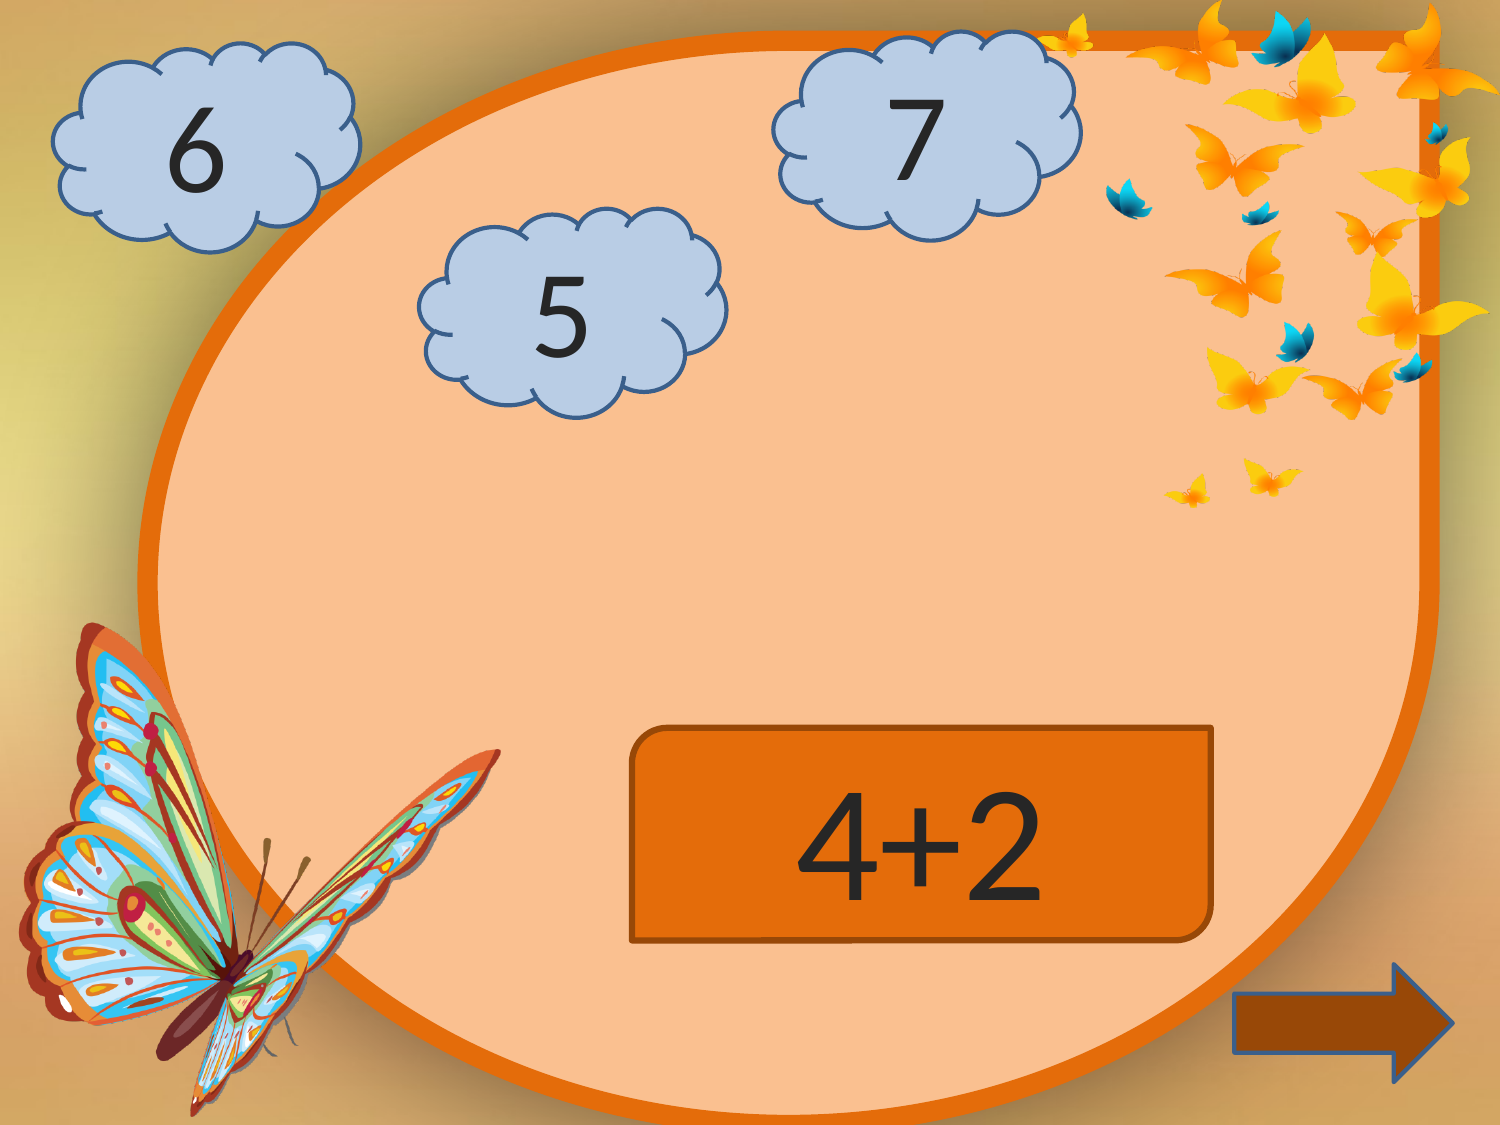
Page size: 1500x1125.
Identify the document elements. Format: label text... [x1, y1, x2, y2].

text_box [1232, 962, 1455, 1085]
text_box [145, 38, 1432, 1125]
text_box 5 [416, 206, 729, 420]
text_box 7 [771, 29, 1028, 243]
text_box 6 [50, 41, 363, 255]
text_box 4+2 [629, 725, 1213, 943]
picture [0, 0, 1500, 1125]
